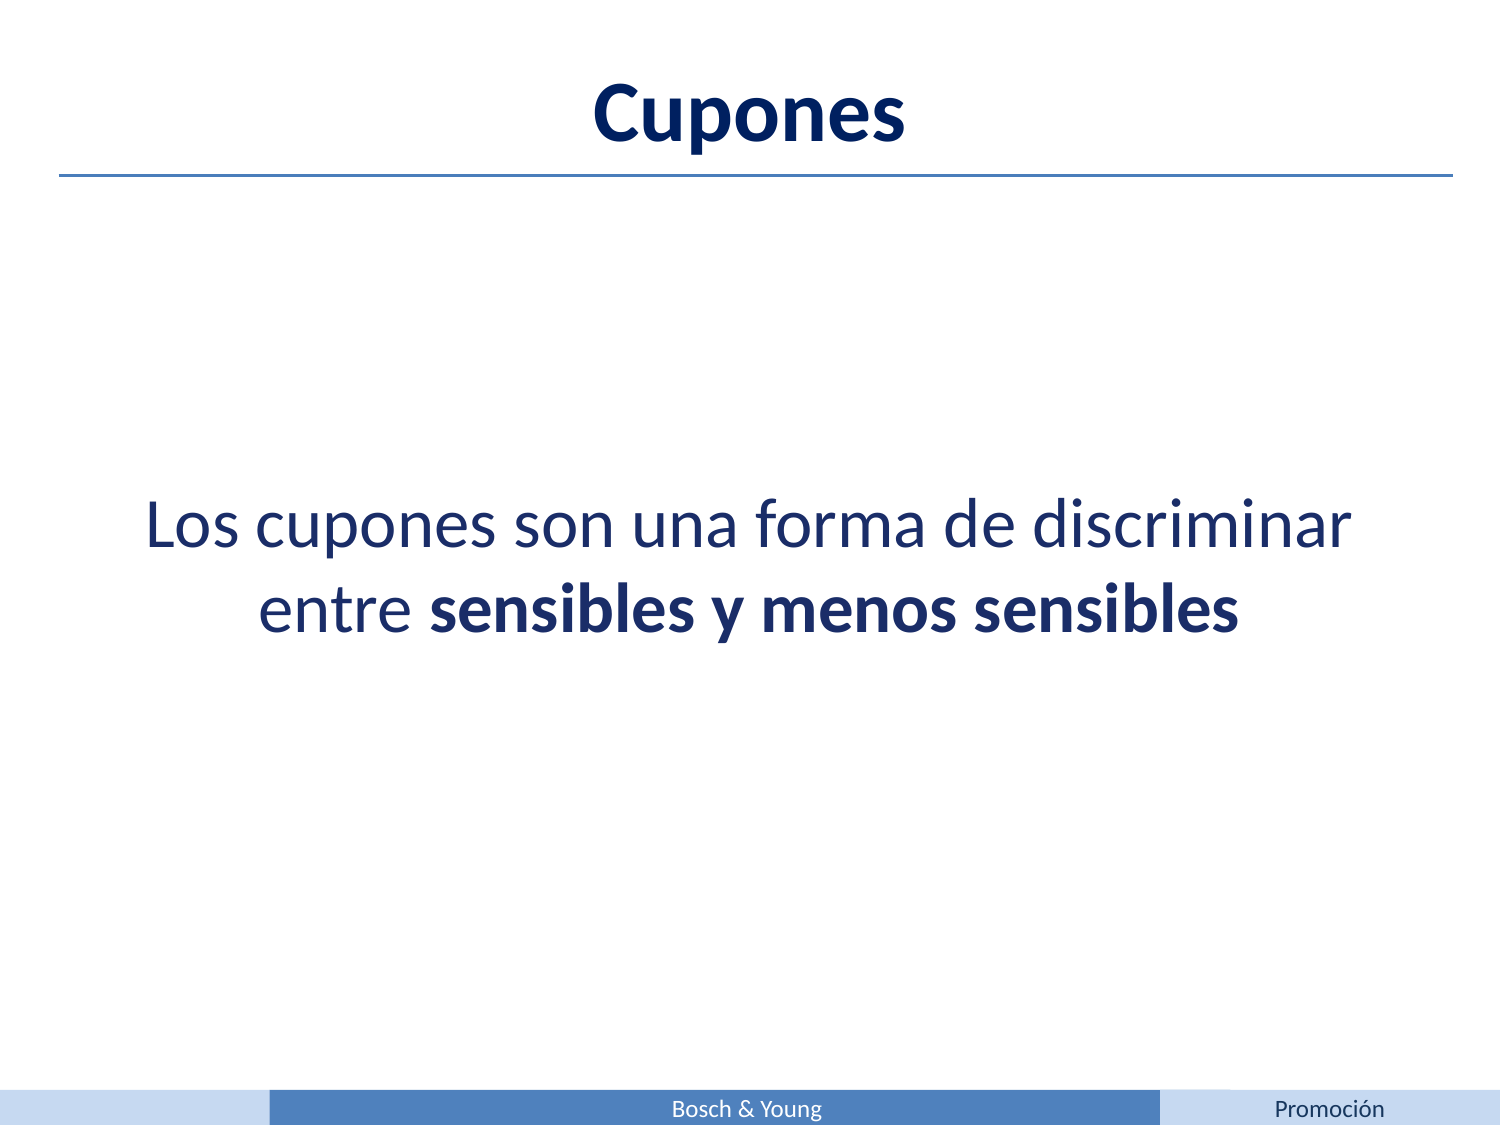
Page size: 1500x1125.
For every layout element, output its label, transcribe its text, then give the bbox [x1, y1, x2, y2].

text_box [10, 0, 1500, 1080]
text_box Bosch & Young [272, 1088, 1158, 1125]
text_box Promoción [1158, 1088, 1500, 1125]
text_box [0, 1088, 272, 1125]
